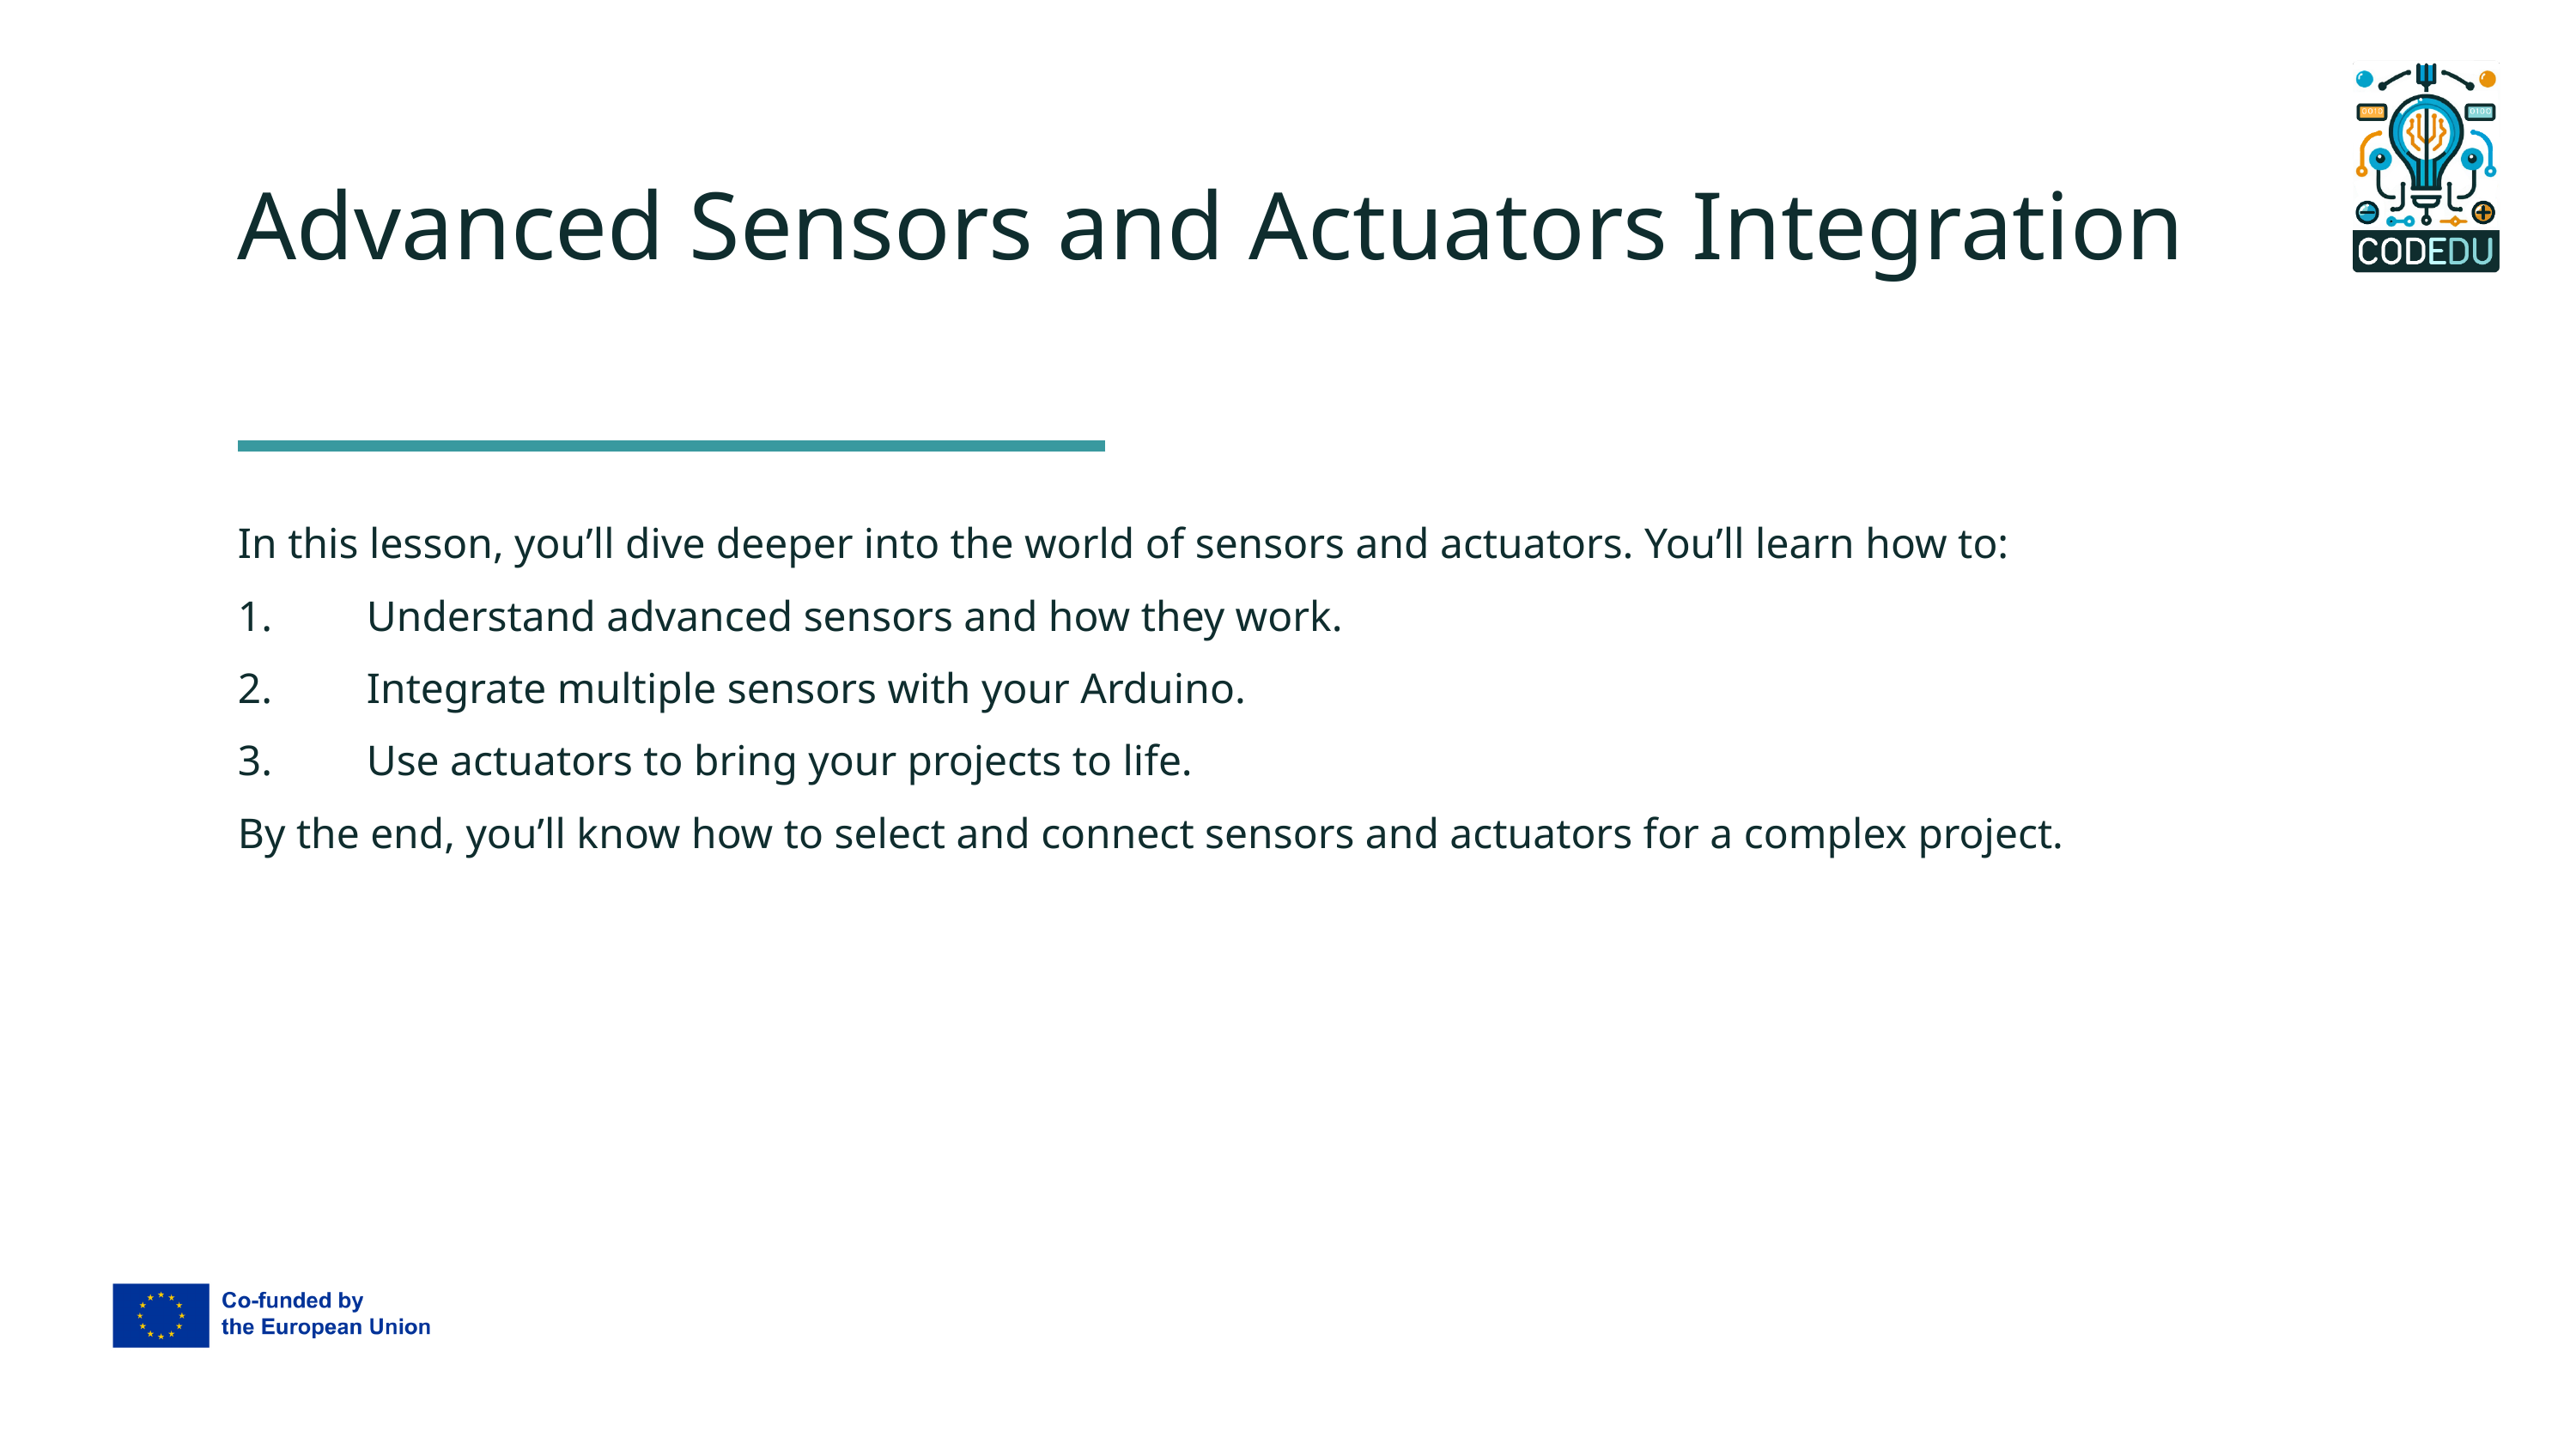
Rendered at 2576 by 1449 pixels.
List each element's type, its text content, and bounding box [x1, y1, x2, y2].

text_box In this lesson, you’ll dive deeper into the world of sensors and actuators. You’ll learn how to: 1. Understand advanced sensors and how they work. 2. Integrate multiple sensors with your Arduino. 3. Use actuators to bring your projects to life. By the end, you’ll know how to select and connect sensors and actuators for a complex project. [237, 524, 2382, 1002]
text_box Advanced Sensors and Actuators Integration [237, 155, 2382, 524]
picture [2221, 0, 2576, 395]
text_box [107, 1278, 443, 1353]
